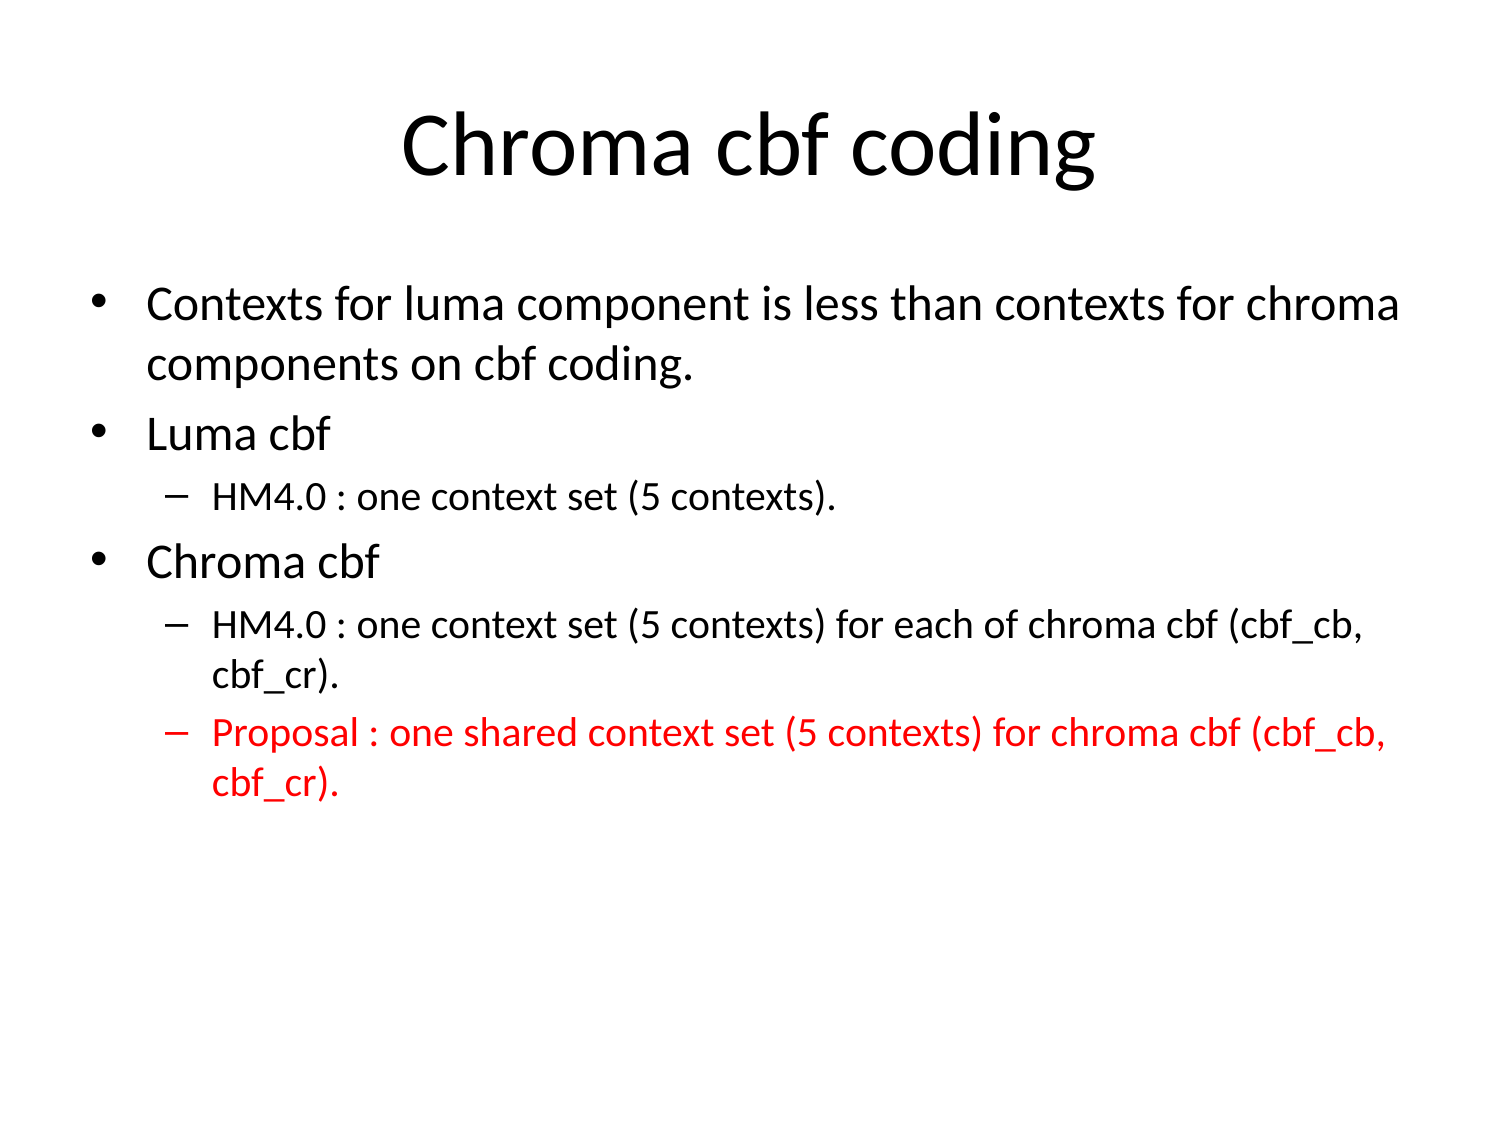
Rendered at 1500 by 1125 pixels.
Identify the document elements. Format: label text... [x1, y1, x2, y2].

title Chroma cbf coding [75, 45, 1425, 233]
list Contexts for luma component is less than contexts for chroma components on cbf coding. Luma cbf HM4.0 : one context set (5 contexts). Chroma cbf HM4.0 : one context set (5 contexts) for each of chroma cbf (cbf_cb, cbf_cr). Proposal : one shared context set (5 contexts) for chroma cbf (cbf_cb, cbf_cr). [75, 262, 1425, 1005]
